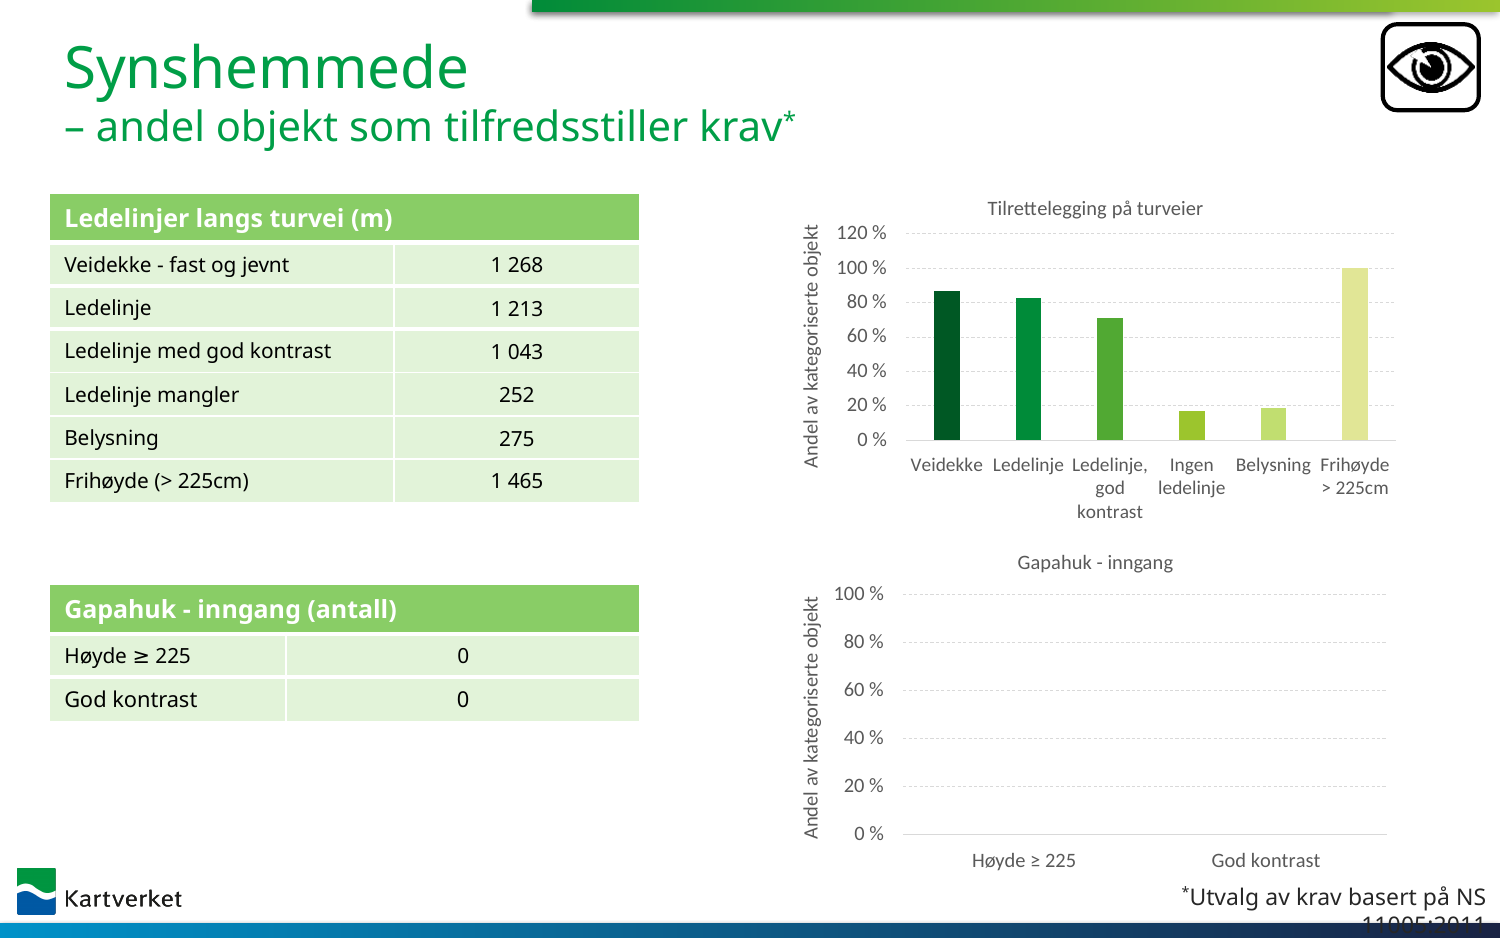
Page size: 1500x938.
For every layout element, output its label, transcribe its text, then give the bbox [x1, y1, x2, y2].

table_cell Ledelinje [50, 288, 393, 327]
table_cell 0 [287, 636, 639, 675]
table_cell 1 213 [395, 288, 639, 327]
table_cell Høyde ≥ 225 [50, 636, 285, 675]
table_header Ledelinjer langs turvei (m) [50, 194, 639, 240]
table_header Gapahuk - inngang (antall) [50, 585, 639, 632]
table_cell 1 268 [395, 245, 639, 284]
table_cell 0 [287, 679, 639, 721]
table_cell God kontrast [50, 679, 285, 721]
picture [791, 187, 1400, 526]
table_cell Veidekke - fast og jevnt [50, 245, 393, 284]
table_cell Ledelinje mangler [50, 373, 393, 415]
table_cell Frihøyde (> 225cm) [50, 460, 393, 502]
table_cell 1 043 [395, 331, 639, 372]
table_cell 275 [395, 417, 639, 458]
text_box *Utvalg av krav basert på NS 11005:2011 [1068, 873, 1500, 938]
table_cell Ledelinje med god kontrast [50, 331, 393, 372]
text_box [1382, 24, 1480, 111]
table_cell 252 [395, 373, 639, 415]
table_cell 1 465 [395, 460, 639, 502]
text_box Synshemmede – andel objekt som tilfredsstiller krav* [49, 24, 1431, 158]
table_cell Belysning [50, 417, 393, 458]
picture [791, 541, 1400, 880]
